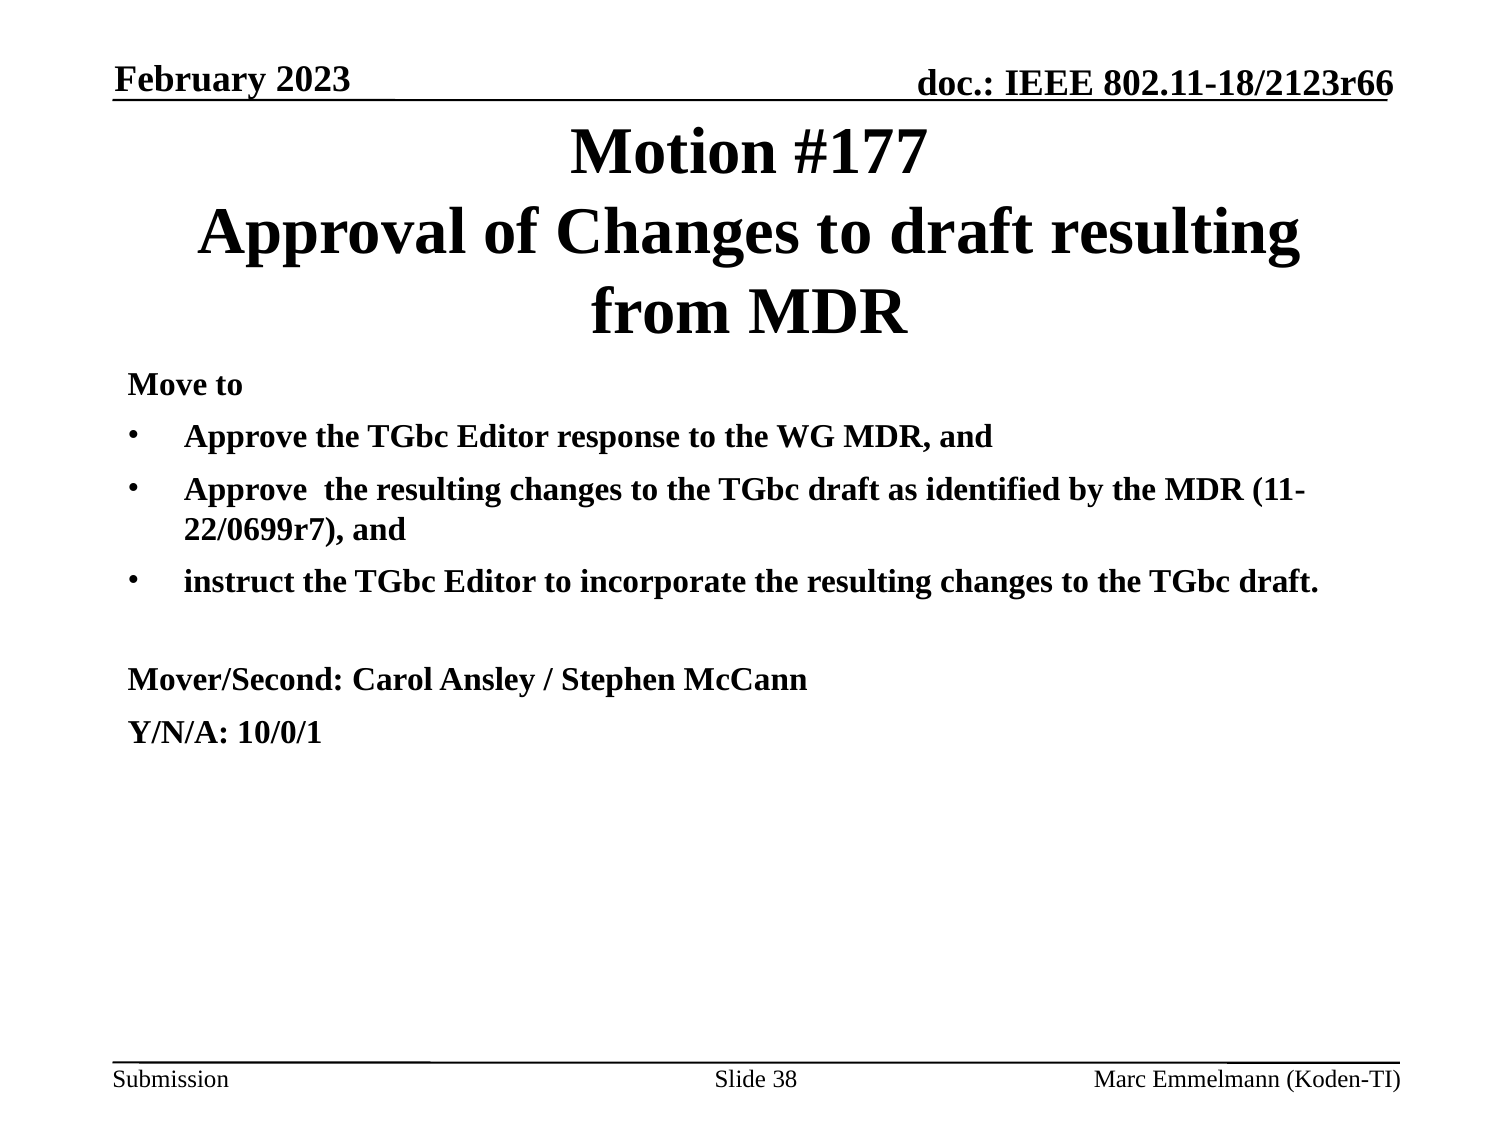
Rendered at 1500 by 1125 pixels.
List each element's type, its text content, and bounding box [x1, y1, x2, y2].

slide_number Slide 38 [712, 1061, 800, 1123]
title Motion #177 Approval of Changes to draft resulting from MDR [112, 139, 1388, 315]
footer Marc Emmelmann (Koden-TI) [878, 1061, 1402, 1093]
list Move to Approve the TGbc Editor response to the WG MDR, and Approve the resulting changes to the TGbc draft as identified by the MDR (11-22/0699r7), and instruct the TGbc Editor to incorporate the resulting changes to the TGbc draft. Mover/Second: Carol Ansley / Stephen McCann Y/N/A: 10/0/1 [112, 354, 1388, 1000]
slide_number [114, 54, 423, 100]
